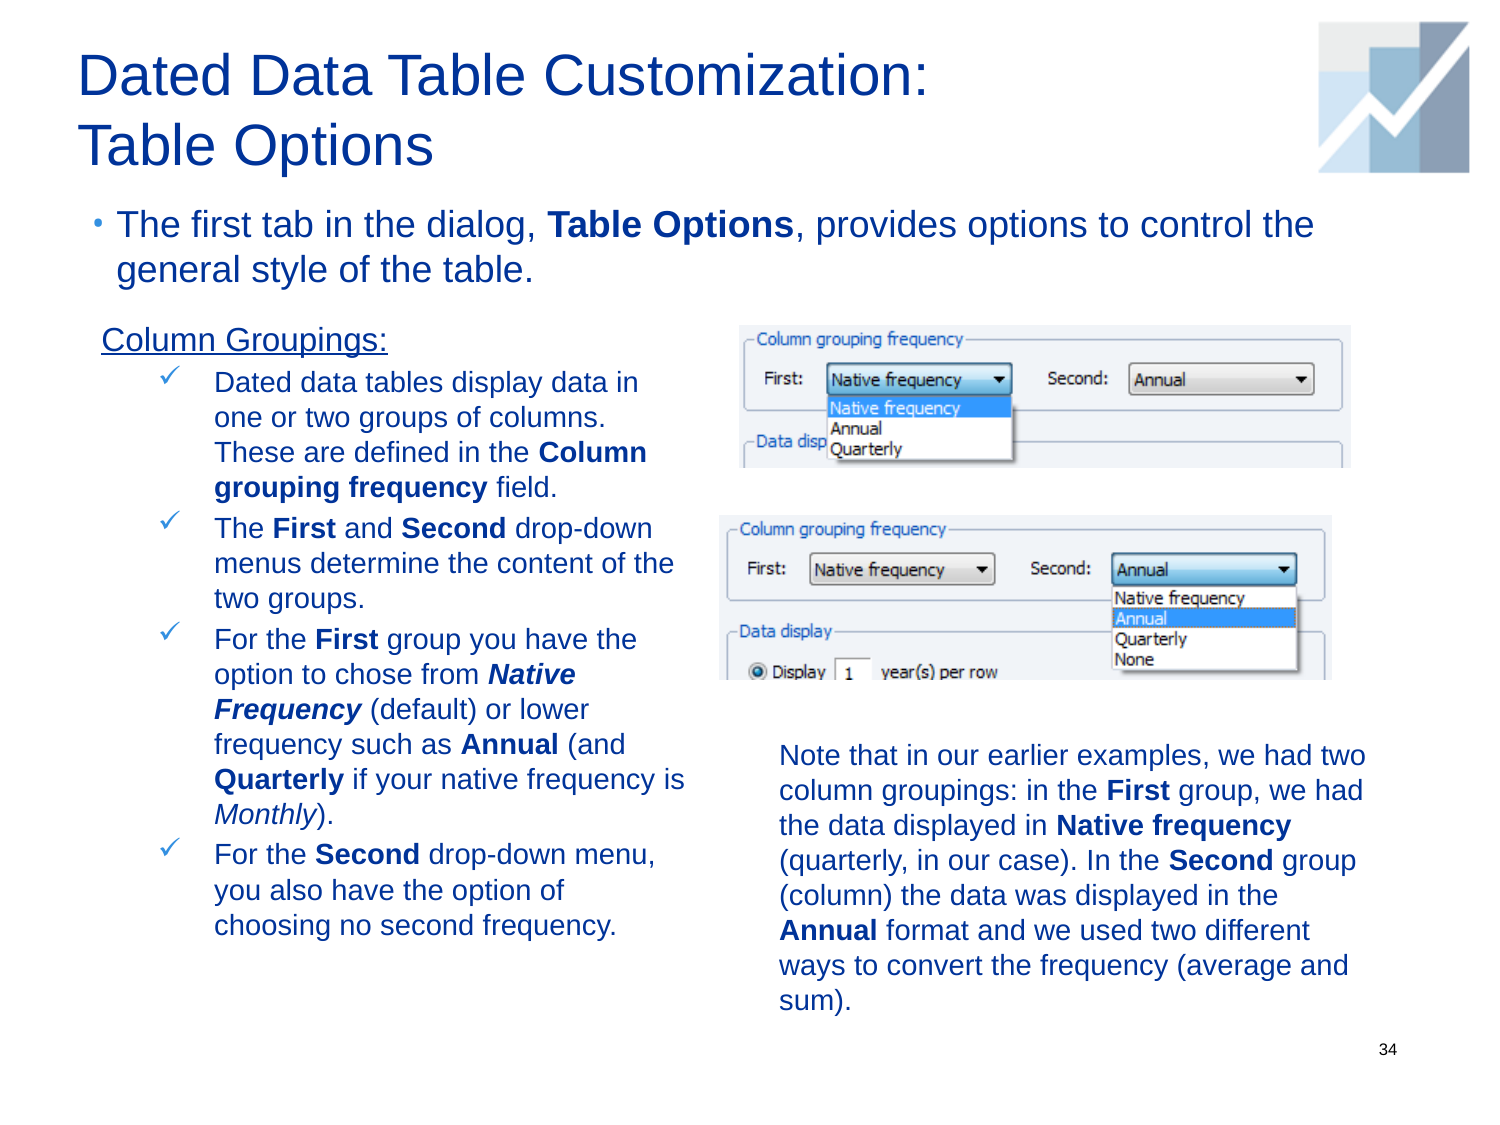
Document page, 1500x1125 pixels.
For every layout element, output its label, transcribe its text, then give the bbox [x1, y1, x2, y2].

title Dated Data Table Customization: Table Options [62, 0, 1297, 185]
text_box The first tab in the dialog, Table Options, provides options to control the general style of the table. [73, 192, 1406, 266]
picture [1300, 11, 1479, 181]
slide_number 34 [1386, 1015, 1413, 1067]
text_box Column Groupings: Dated data tables display data in one or two groups of columns. These are defined in the Column grouping frequency field. The First and Second drop-down menus determine the content of the two groups. For the First group you have the option to chose from Native Frequency (default) or lower frequency such as Annual (and Quarterly if your native frequency is Monthly). For the Second drop-down menu, you also have the option of choosing no second frequency. [20, 310, 702, 732]
picture [739, 325, 1351, 468]
text_box Note that in our earlier examples, we had two column groupings: in the First group, we had the data displayed in Native frequency (quarterly, in our case). In the Second group (column) the data was displayed in the Annual format and we used two different ways to convert the frequency (average and sum). [706, 729, 1386, 1068]
picture [718, 515, 1332, 681]
